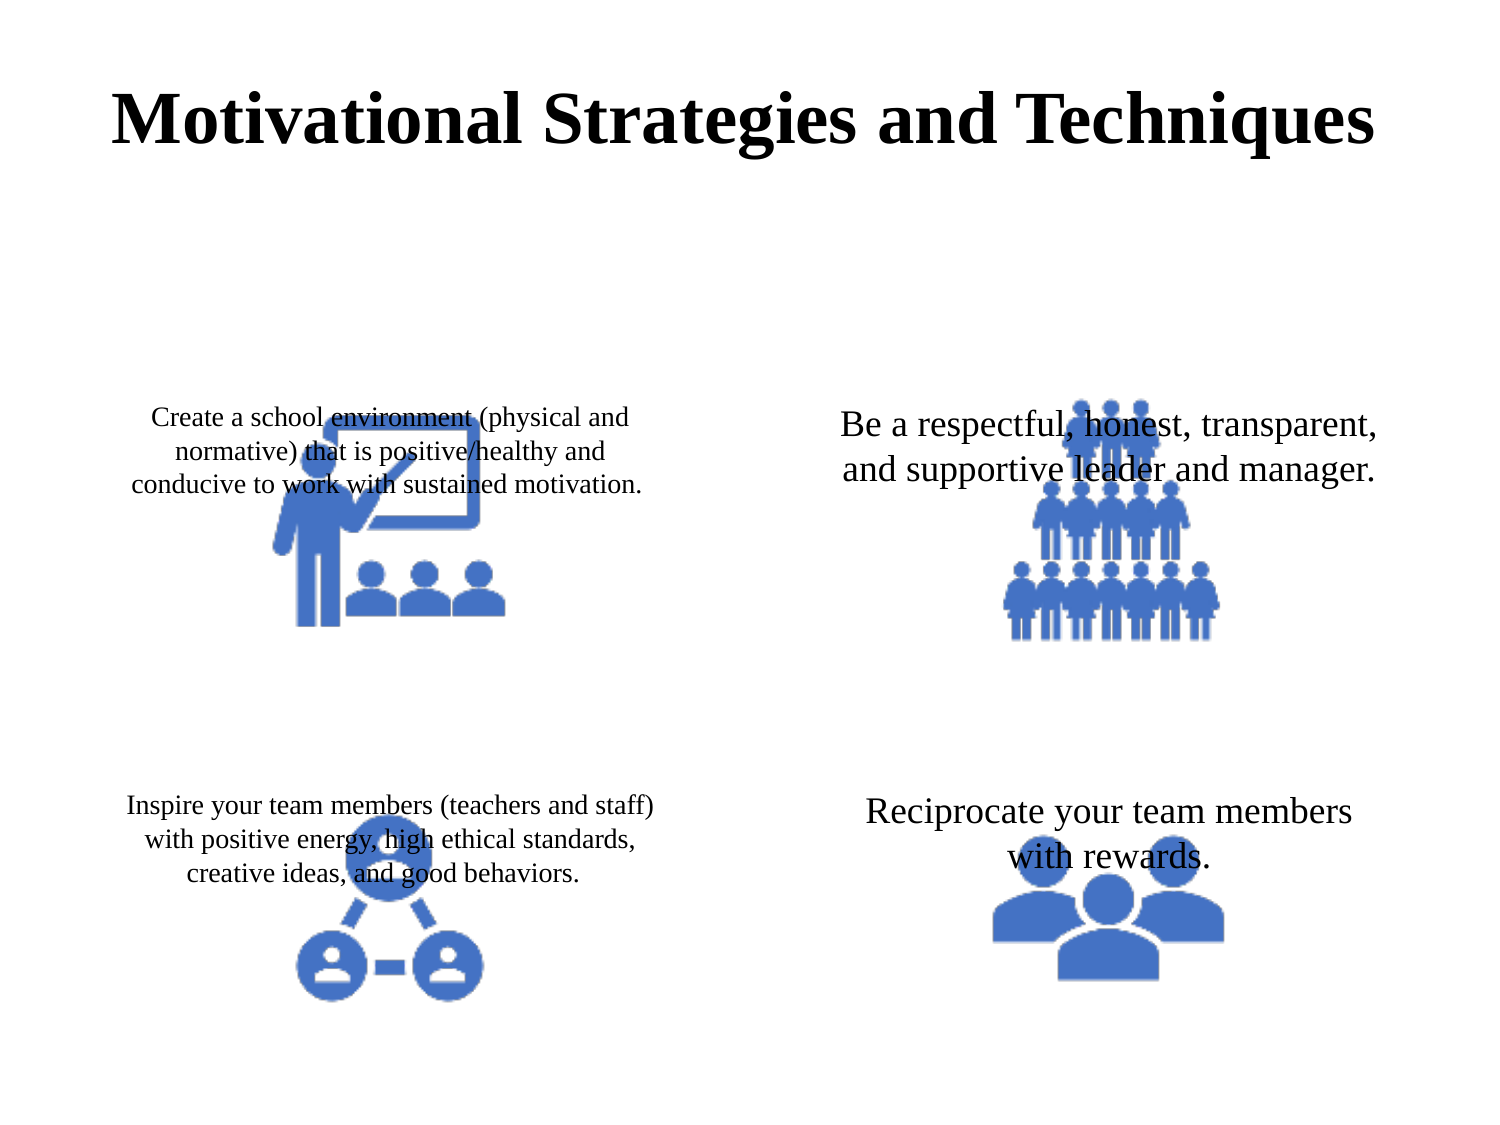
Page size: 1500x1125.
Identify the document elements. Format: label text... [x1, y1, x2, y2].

title Motivational Strategies and Techniques [12, 20, 1475, 208]
picture [263, 901, 518, 1036]
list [102, 364, 1398, 901]
picture [982, 901, 1237, 1036]
